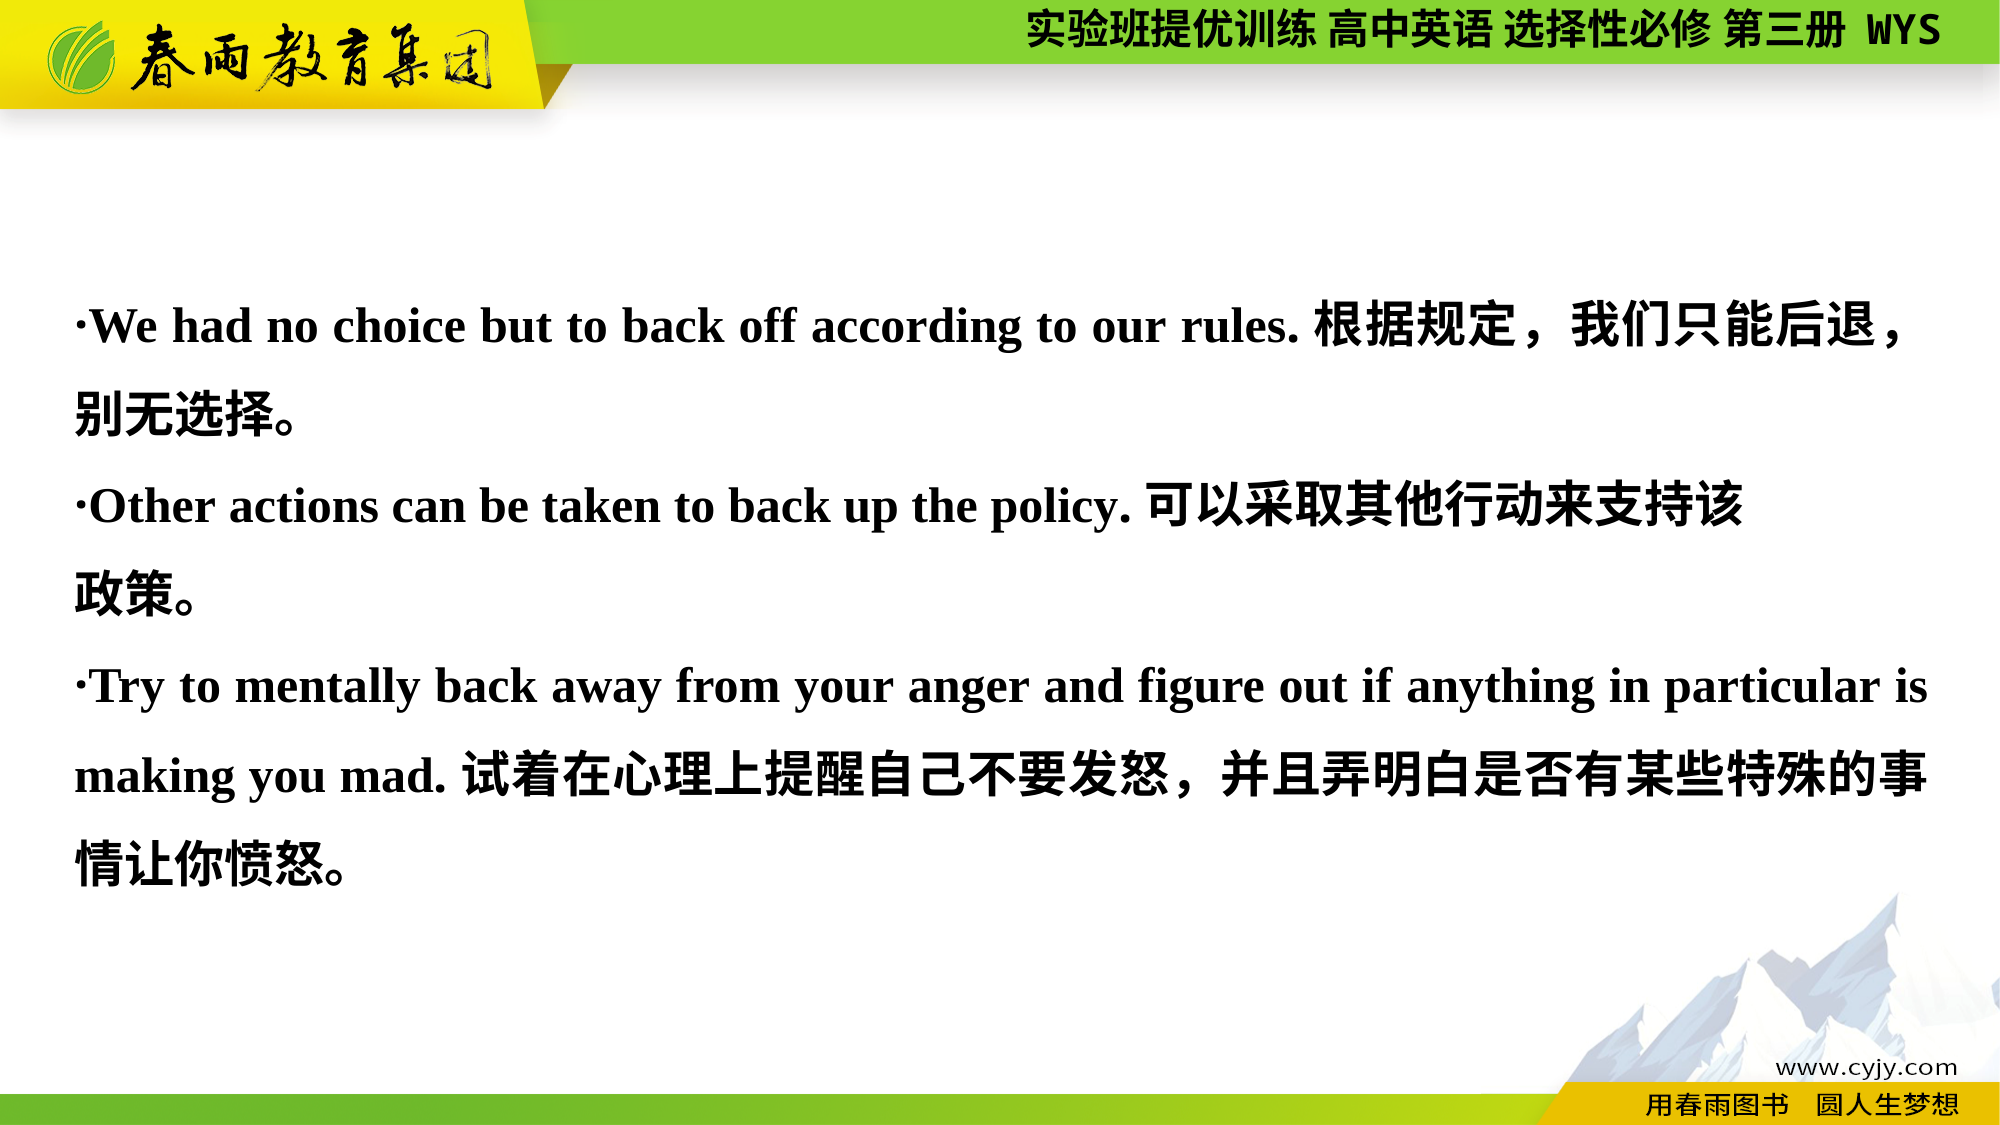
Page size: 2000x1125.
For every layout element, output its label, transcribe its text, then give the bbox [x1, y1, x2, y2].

list ·We had no choice but to back off according to our rules.根据规定，我们只能后退，别无选择。 ·Other actions can be taken to back up the policy.可以采取其他行动来支持该 政策。 ·Try to mentally back away from your anger and figure out if anything in particular is making you mad.试着在心理上提醒自己不要发怒，并且弄明白是否有某些特殊的事情让你愤怒。 [59, 255, 1944, 907]
picture [0, 0, 2000, 1125]
